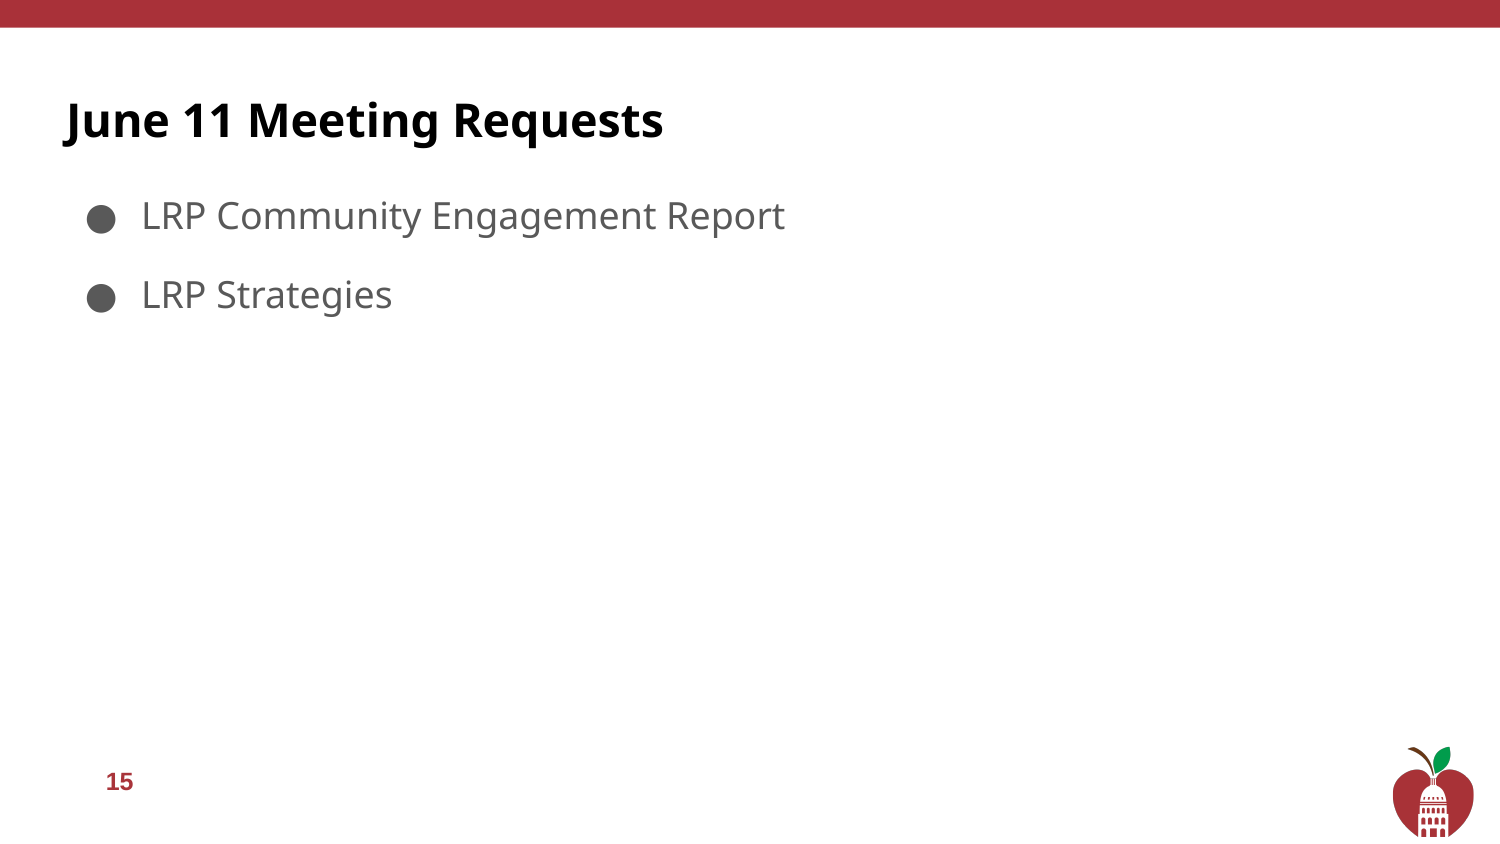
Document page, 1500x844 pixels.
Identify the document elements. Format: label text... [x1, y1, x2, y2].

picture [1385, 744, 1481, 839]
text_box [0, 0, 1500, 28]
list LRP Community Engagement Report LRP Strategies [51, 166, 1219, 728]
title June 11 Meeting Requests [51, 72, 1449, 167]
slide_number ‹#› [58, 749, 149, 814]
